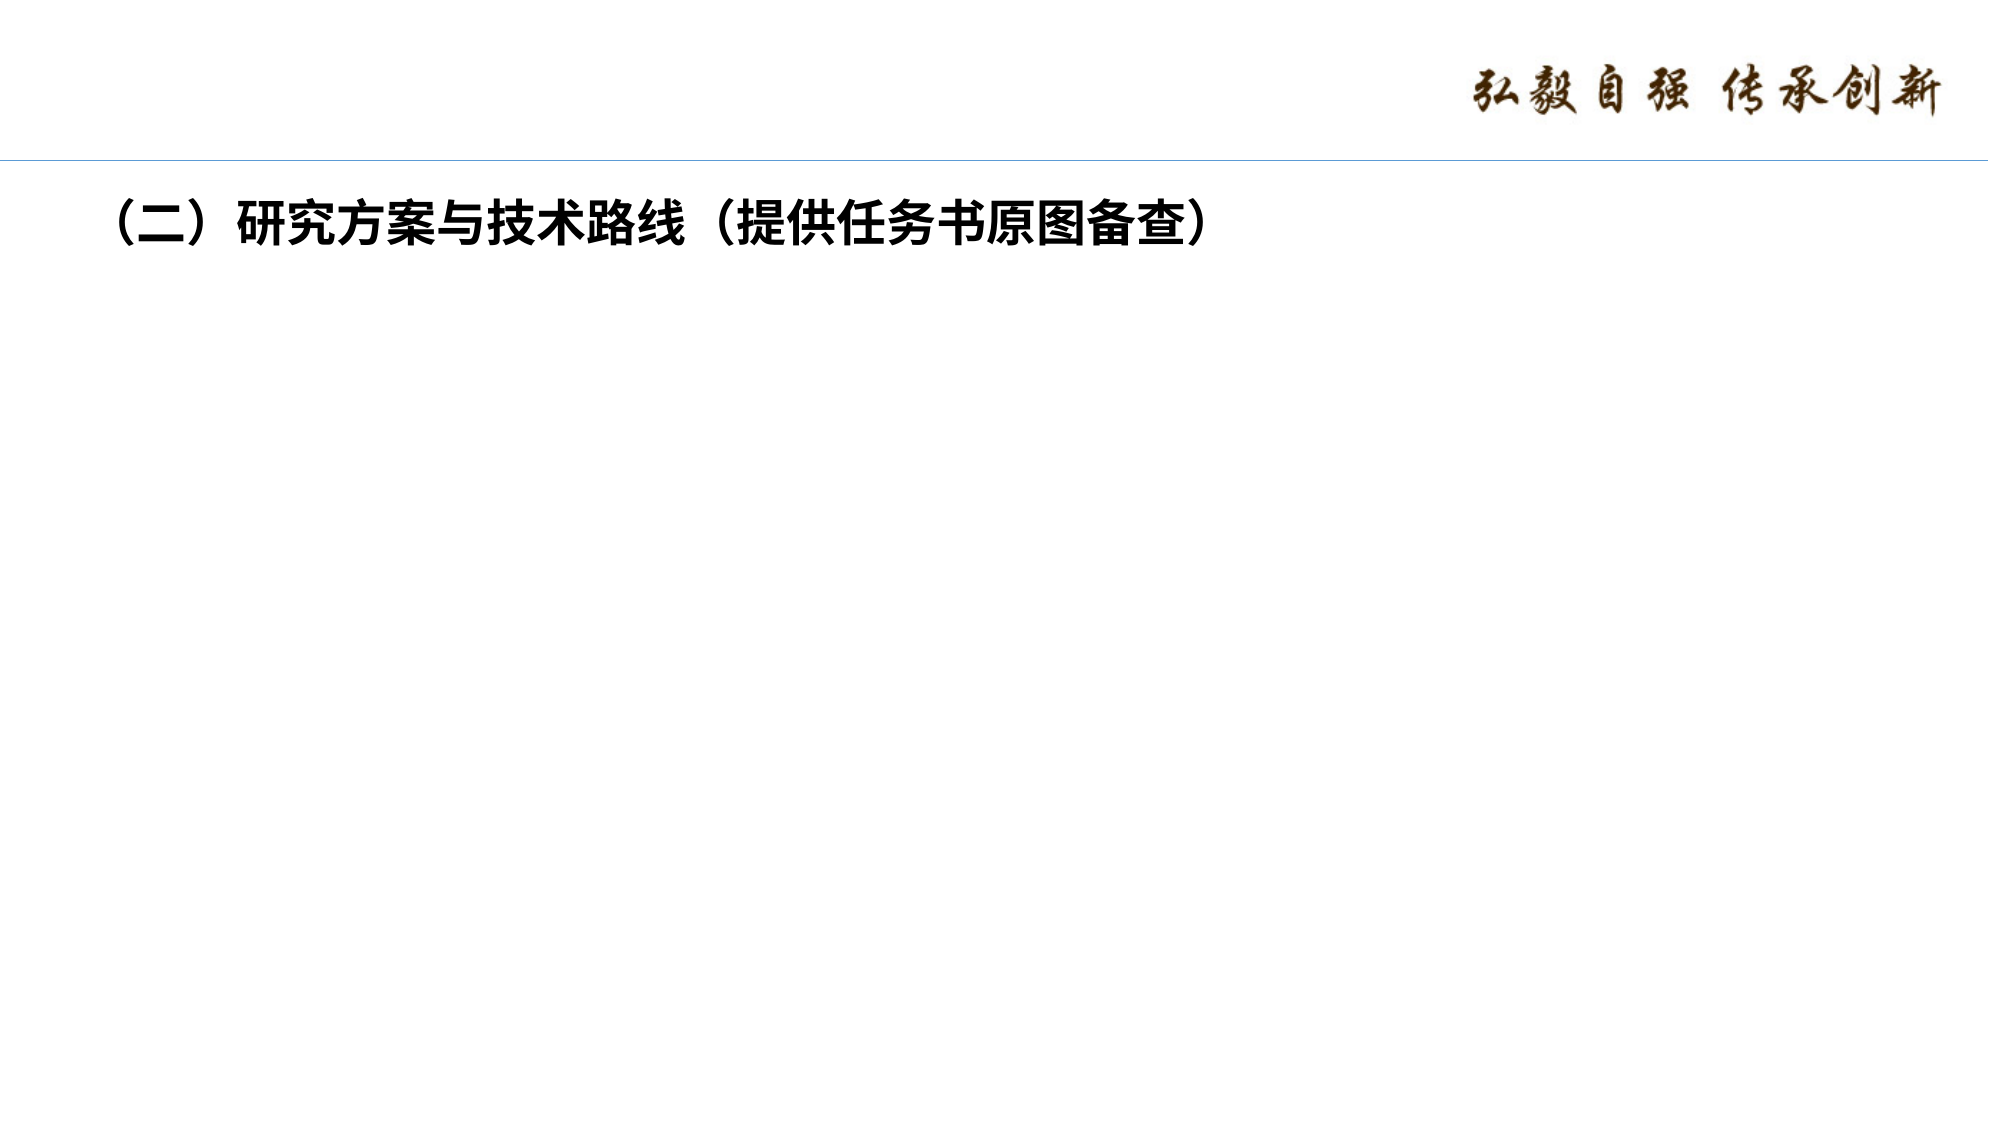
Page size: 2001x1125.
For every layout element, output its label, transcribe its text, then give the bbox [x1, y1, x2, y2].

picture [1443, 24, 1988, 160]
text_box （二）研究方案与技术路线（提供任务书原图备查） [71, 184, 1313, 260]
